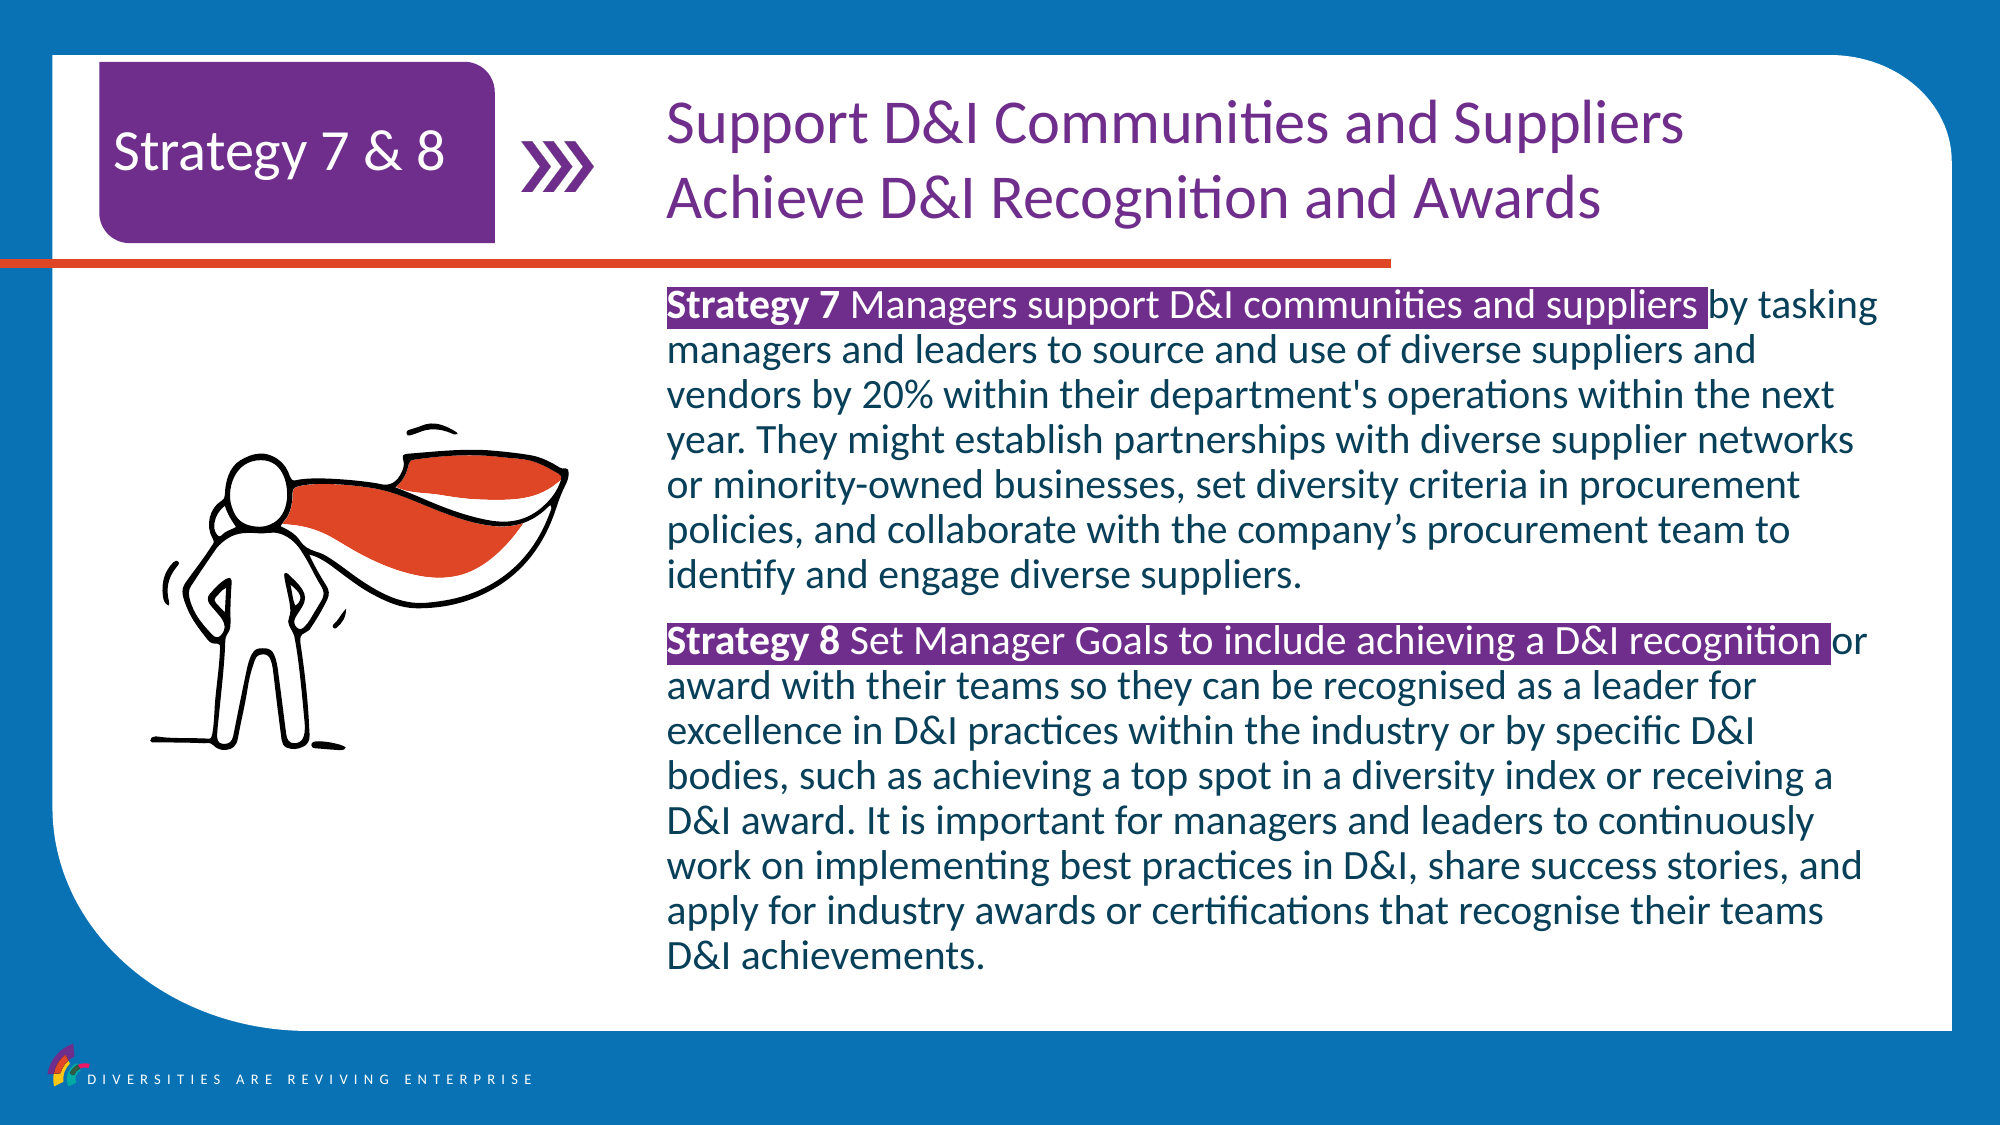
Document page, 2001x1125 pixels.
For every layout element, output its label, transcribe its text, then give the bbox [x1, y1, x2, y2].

text_box [98, 60, 496, 245]
picture [514, 123, 600, 210]
text_box Strategy 7 & 8 [92, 58, 462, 216]
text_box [150, 423, 569, 751]
text_box Strategy 7 Managers support D&I communities and suppliers by tasking managers and leaders to source and use of diverse suppliers and vendors by 20% within their department's operations within the next year. They might establish partnerships with diverse supplier networks or minority-owned businesses, set diversity criteria in procurement policies, and collaborate with the company’s procurement team to identify and engage diverse suppliers. Strategy 8 Set Manager Goals to include achieving a D&I recognition or award with their teams so they can be recognised as a leader for excellence in D&I practices within the industry or by specific D&I bodies, such as achieving a top spot in a diversity index or receiving a D&I award. It is important for managers and leaders to continuously work on implementing best practices in D&I, share success stories, and apply for industry awards or certifications that recognise their teams D&I achievements. [651, 275, 1899, 372]
text_box [0, 260, 1389, 267]
text_box Support D&I Communities and Suppliers Achieve D&I Recognition and Awards [651, 73, 2000, 244]
